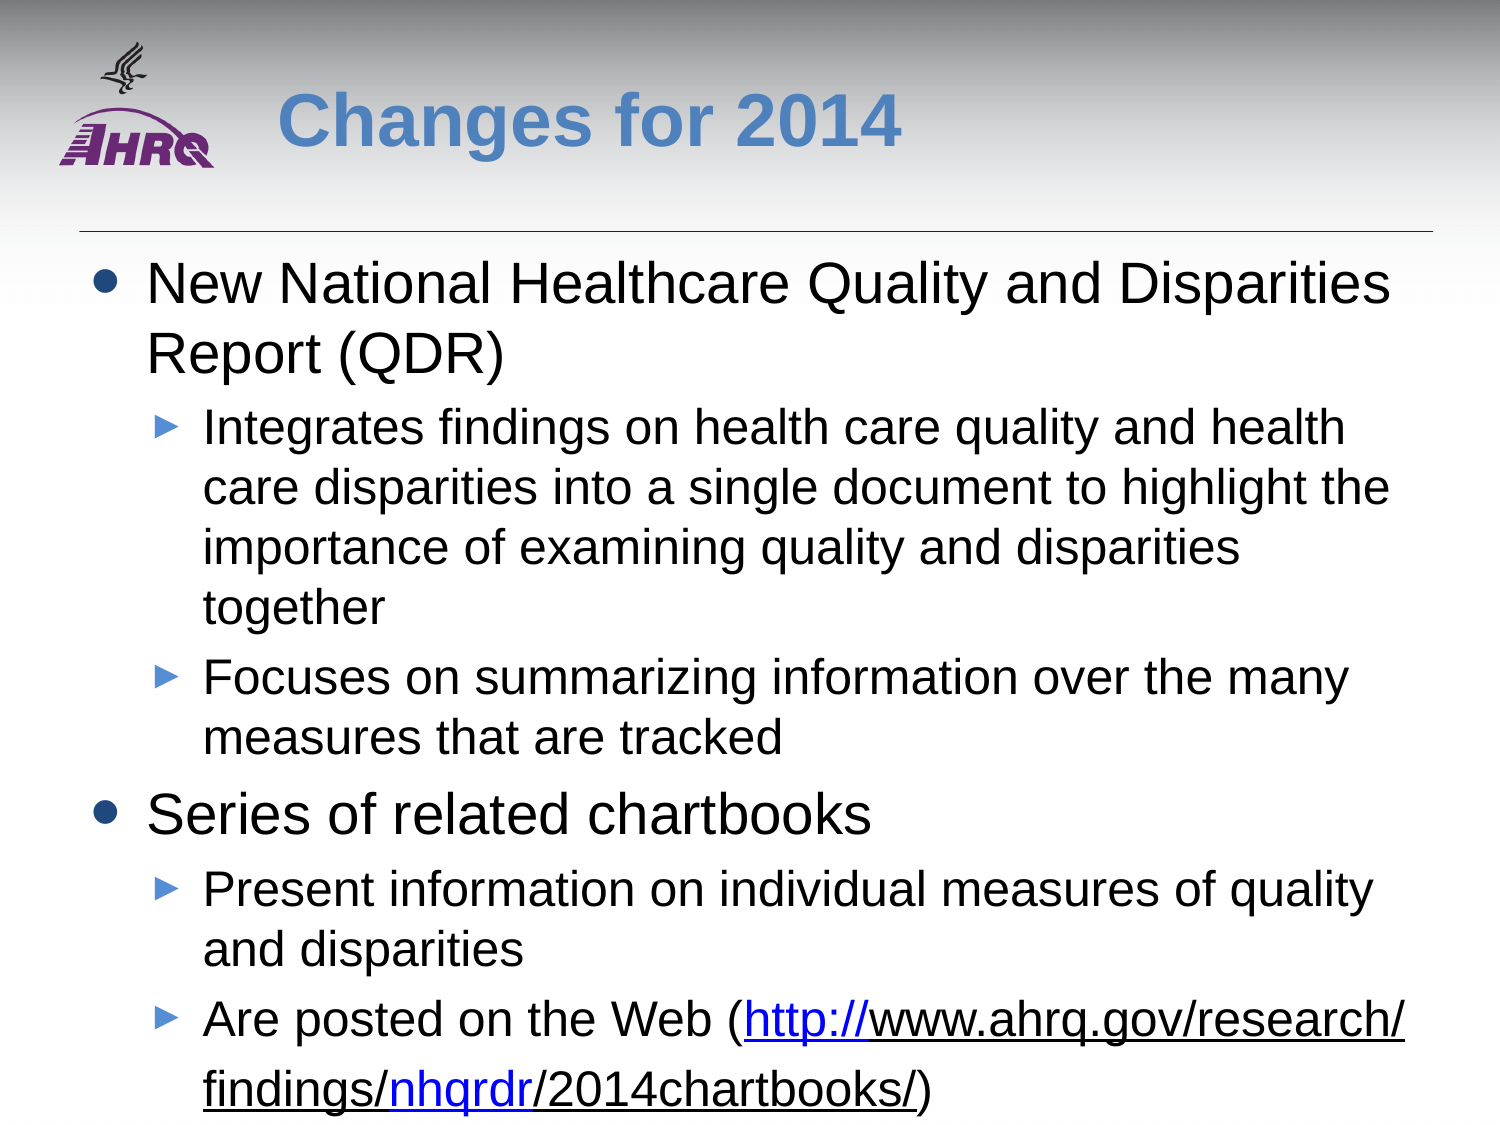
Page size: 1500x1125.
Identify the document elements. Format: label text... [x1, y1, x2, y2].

list New National Healthcare Quality and Disparities Report (QDR) Integrates findings on health care quality and health care disparities into a single document to highlight the importance of examining quality and disparities together Focuses on summarizing information over the many measures that are tracked Series of related chartbooks Present information on individual measures of quality and disparities Are posted on the Web (http://www.ahrq.gov/research/ findings/nhqrdr/2014chartbooks/) [75, 237, 1425, 1125]
title Changes for 2014 [262, 45, 1425, 188]
picture [0, 0, 1500, 1125]
